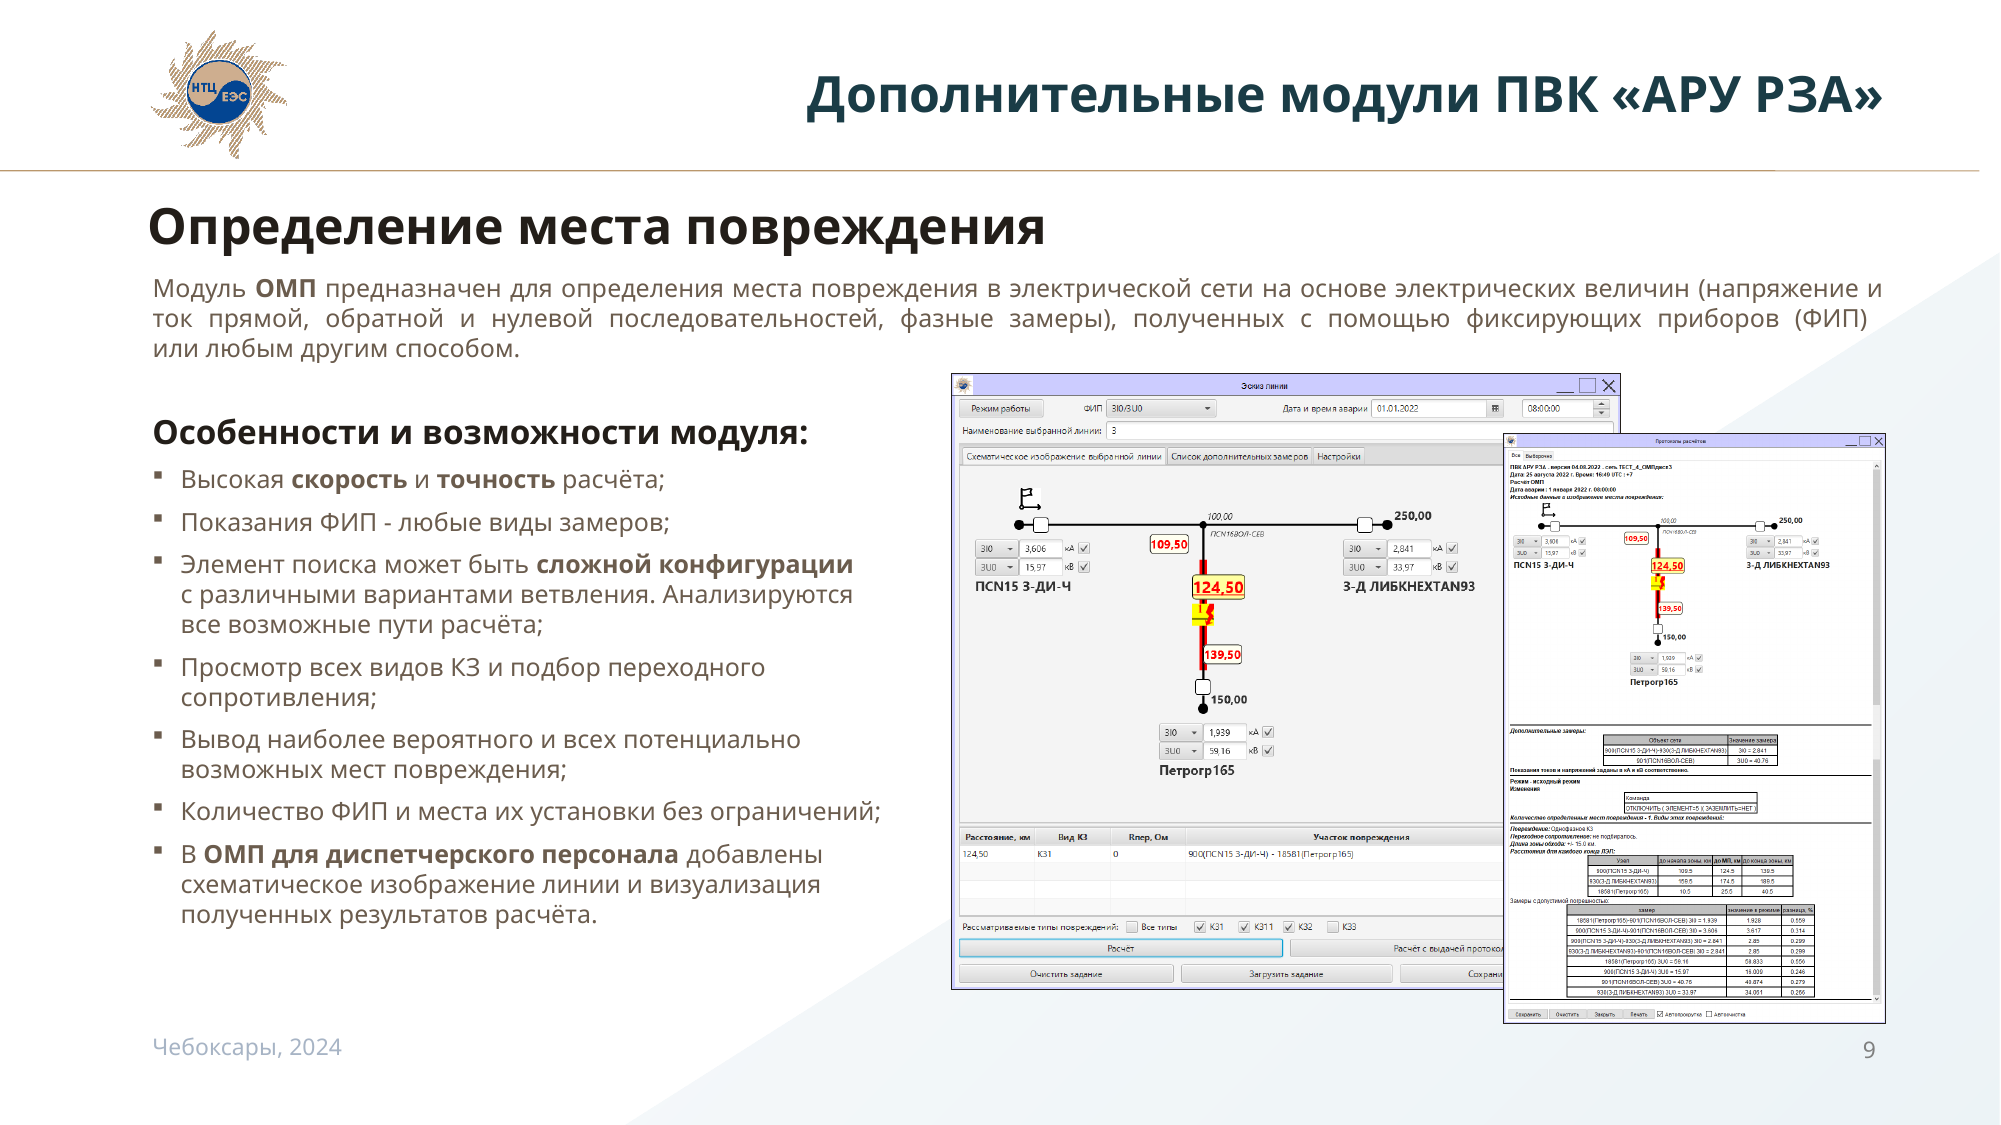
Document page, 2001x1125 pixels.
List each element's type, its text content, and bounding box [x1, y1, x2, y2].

text_box Особенности и возможности модуля: Высокая скорость и точность расчёта; Показания ФИП - любые виды замеров; Элемент поиска может быть сложной конфигурации с различными вариантами ветвления. Анализируются все возможные пути расчёта; Просмотр всех видов КЗ и подбор переходного сопротивления; Вывод наиболее вероятного и всех потенциально возможных мест повреждения; Количество ФИП и места их установки без ограничений; В ОМП для диспетчерского персонала добавлены схематическое изображение линии и визуализация полученных результатов расчёта. [152, 411, 900, 939]
text_box Дополнительные модули ПВК «АРУ РЗА» [359, 56, 1885, 130]
list Модуль ОМП предназначен для определения места повреждения в электрической сети на основе электрических величин (напряжение и ток прямой, обратной и нулевой последовательностей, фазные замеры), полученных с помощью фиксирующих приборов (ФИП) или любым другим способом. [152, 273, 1886, 369]
picture [951, 373, 1886, 1024]
picture [149, 28, 287, 162]
title Определение места повреждения [147, 194, 1882, 272]
text_box Чебоксары, 2024 [152, 1031, 832, 1070]
slide_number 9 [1685, 1031, 1877, 1071]
